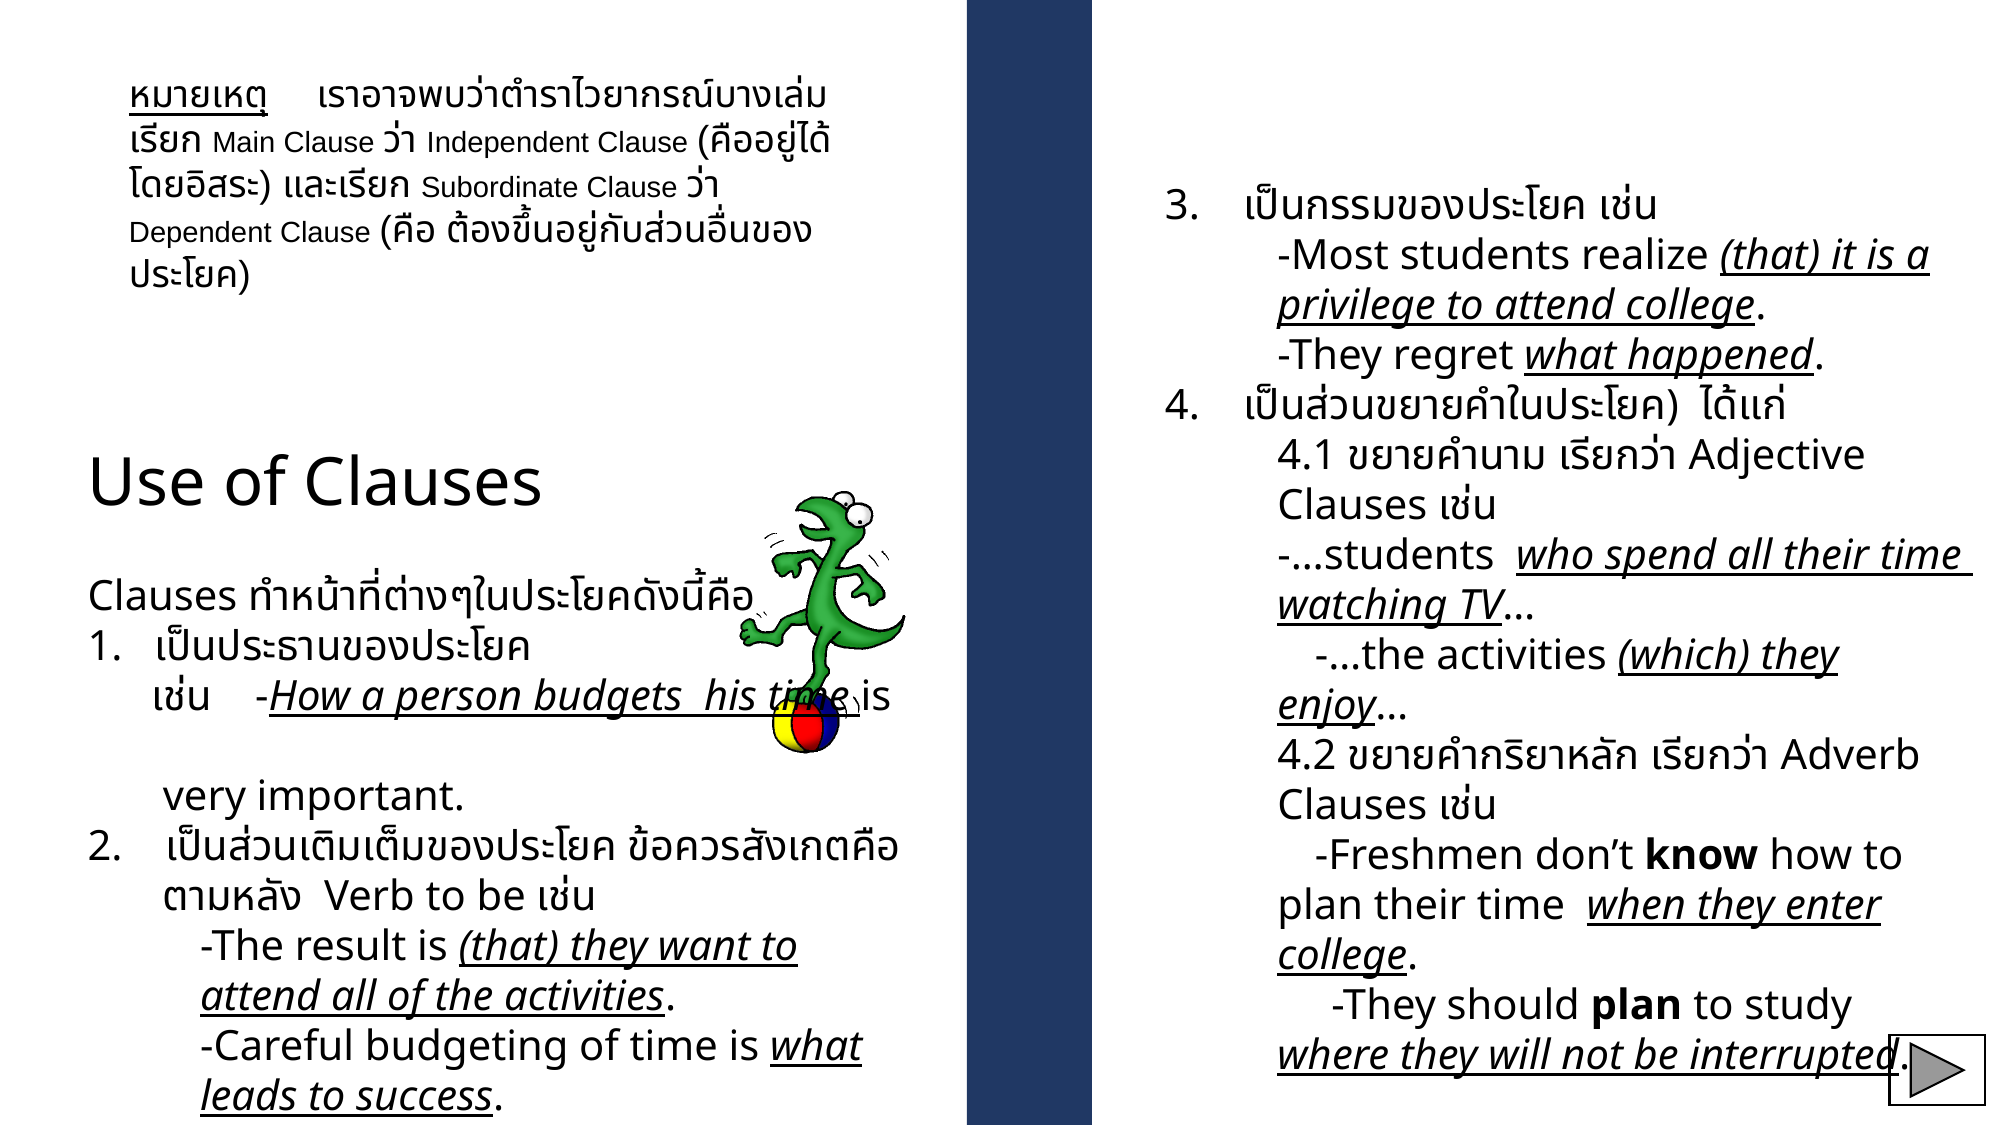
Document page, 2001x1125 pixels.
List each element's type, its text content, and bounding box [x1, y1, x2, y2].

text_box [966, 0, 1093, 1125]
text_box หมายเหตุ เราอาจพบว่าตำราไวยากรณ์บางเล่ม เรียก Main Clause ว่า Independent Clause (คืออยู่ได้โดยอิสระ) และเรียก Subordinate Clause ว่า Dependent Clause (คือ ต้องขึ้นอยู่กับส่วนอื่นของประโยค) [113, 62, 887, 303]
text_box Use of Clauses Clauses ทำหน้าที่ต่างๆในประโยคดังนี้คือ เป็นประธานของประโยค เช่น -How a person budgets his time is very important. 2. เป็นส่วนเติมเต็มของประโยค ข้อควรสังเกตคือ ตามหลัง Verb to be เช่น -The result is (that) they want to attend all of the activities. -Careful budgeting of time is what leads to success. [72, 431, 927, 1125]
picture [716, 465, 927, 766]
text_box 3. เป็นกรรมของประโยค เช่น -Most students realize (that) it is a privilege to attend college. -They regret what happened. 4. เป็นส่วนขยายคำในประโยค) ได้แก่ 4.1 ขยายคำนาม เรียกว่า Adjective Clauses เช่น -…students who spend all their time watching TV… -…the activities (which) they enjoy… 4.2 ขยายคำกริยาหลัก เรียกว่า Adverb Clauses เช่น -Freshmen don’t know how to plan their time when they enter college. -They should plan to study where they will not be interrupted. [1150, 120, 1992, 1125]
